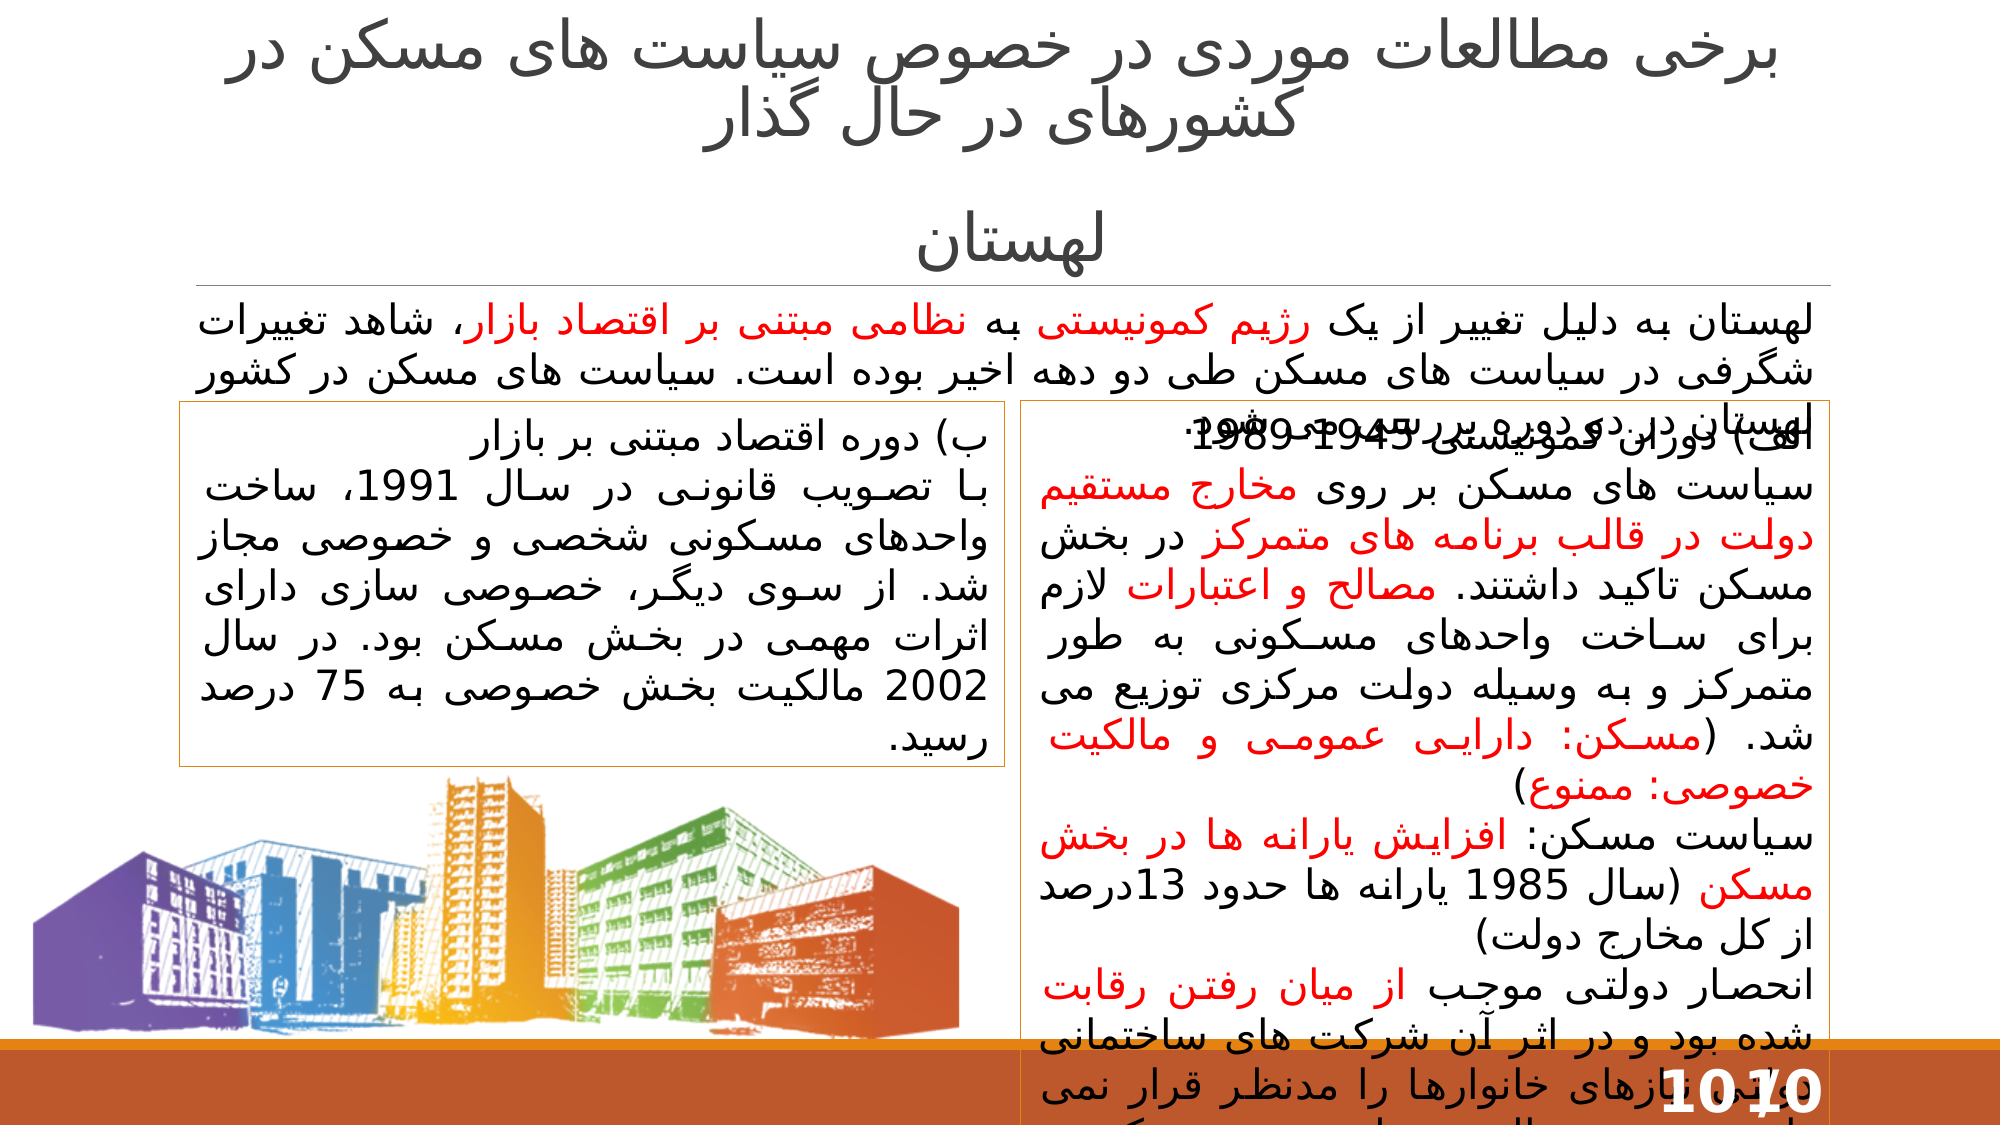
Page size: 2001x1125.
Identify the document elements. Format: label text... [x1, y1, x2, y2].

text_box لهستان [179, 187, 1830, 282]
text_box ب) دوره اقتصاد مبتنی بر بازار با تصویب قانونی در سال 1991، ساخت واحدهای مسکونی شخصی و خصوصی مجاز شد. از سوی دیگر، خصوصی سازی دارای اثرات مهمی در بخش مسکن بود. در سال 2002 مالکیت بخش خصوصی به 75 درصد رسید. [179, 401, 1005, 761]
text_box / 10 [1579, 1059, 1795, 1120]
text_box لهستان به دلیل تغییر از یک رژیم کمونیستی به نظامی مبتنی بر اقتصاد بازار، شاهد تغییرات شگرفی در سیاست های مسکن طی دو دهه اخیر بوده است. سیاست های مسکن در کشور لهستان در دو دوره بررسی می شود. [179, 285, 1830, 451]
text_box الف) دوران کمونیستی 1945-1989 سیاست های مسکن بر روی مخارج مستقیم دولت در قالب برنامه های متمرکز در بخش مسکن تاکید داشتند. مصالح و اعتبارات لازم برای ساخت واحدهای مسکونی به طور متمرکز و به وسیله دولت مرکزی توزیع می شد. (مسکن: دارایی عمومی و مالکیت خصوصی: ممنوع) سیاست مسکن: افزایش یارانه ها در بخش مسکن (سال 1985 یارانه ها حدود 13درصد از کل مخارج دولت) انحصار دولتی موجب از میان رفتن رقابت شده بود و در اثر آن شرکت های ساختمانی دولتی نیازهای خانوارها را مدنظر قرار نمی دادند. پس دخالت دولت و محدودکردن سرمایه گذاری بخش خصوصی موجب یک سری تبعات منفی شده بود. [1020, 400, 1830, 1125]
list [0, 764, 1006, 1039]
title برخی مطالعات موردی در خصوص سیاست های مسکن در کشورهای در حال گذار [120, 0, 1890, 158]
slide_number 10 [1795, 1059, 1840, 1120]
